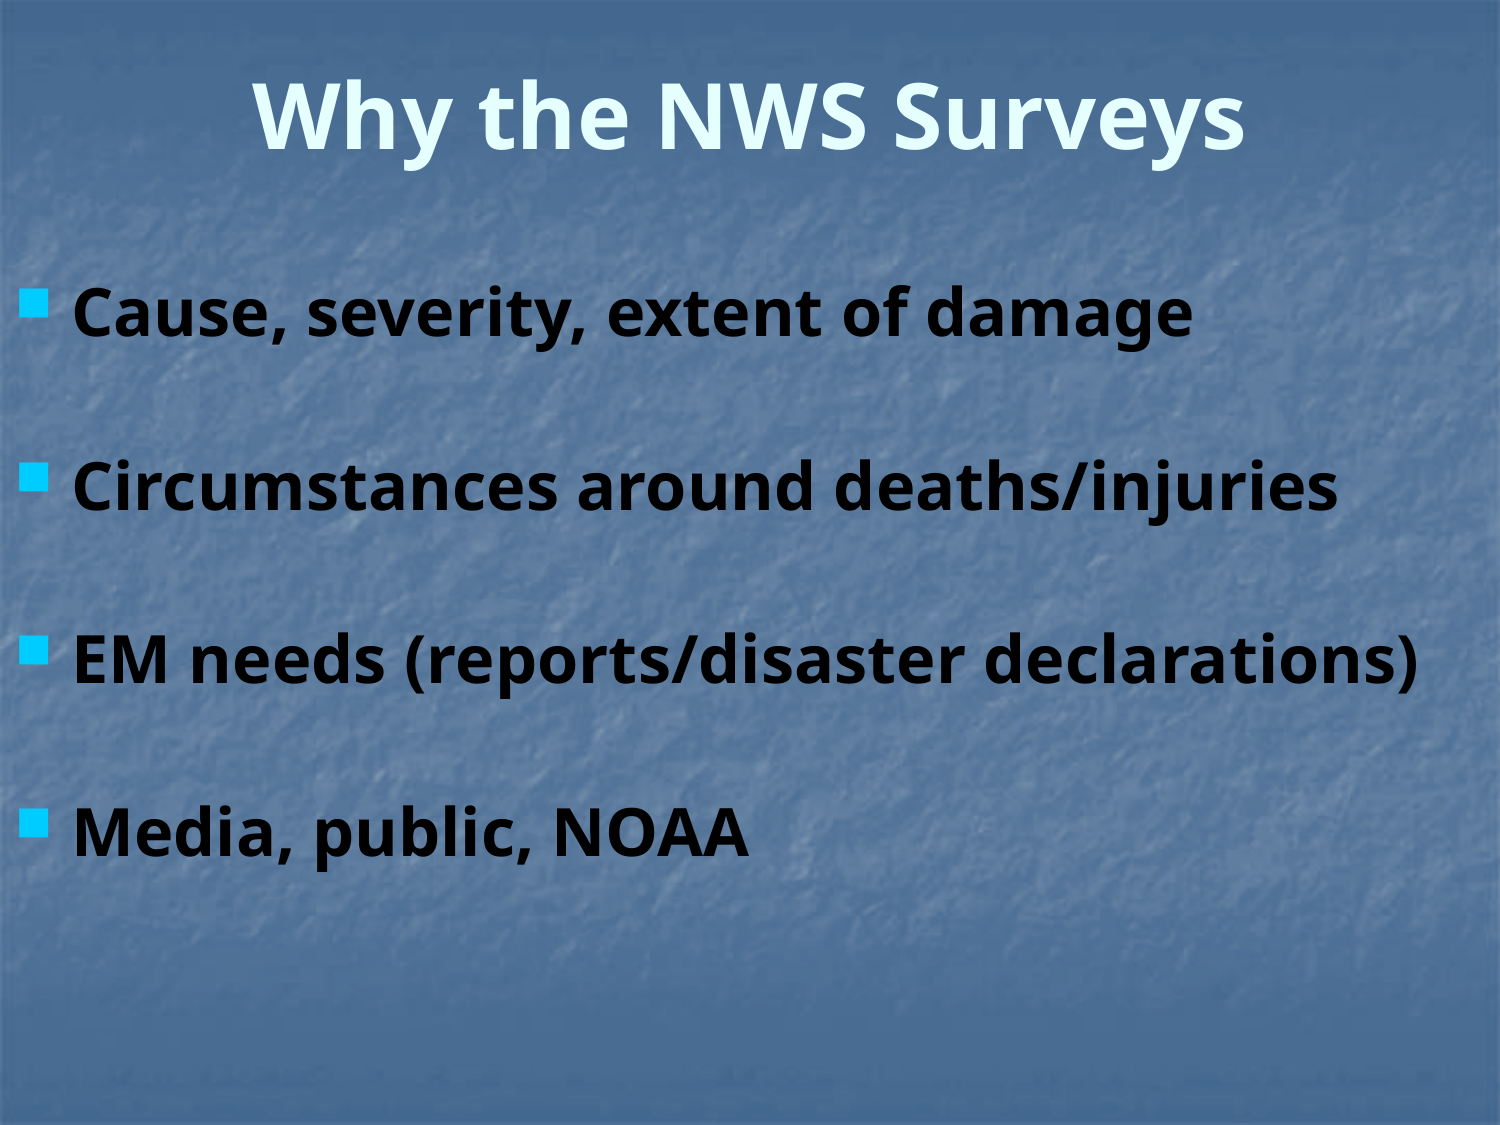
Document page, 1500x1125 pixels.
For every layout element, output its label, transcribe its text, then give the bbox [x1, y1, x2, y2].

title Why the NWS Surveys [74, 0, 1426, 226]
list Cause, severity, extent of damage Circumstances around deaths/injuries EM needs (reports/disaster declarations) Media, public, NOAA [0, 262, 1500, 1125]
